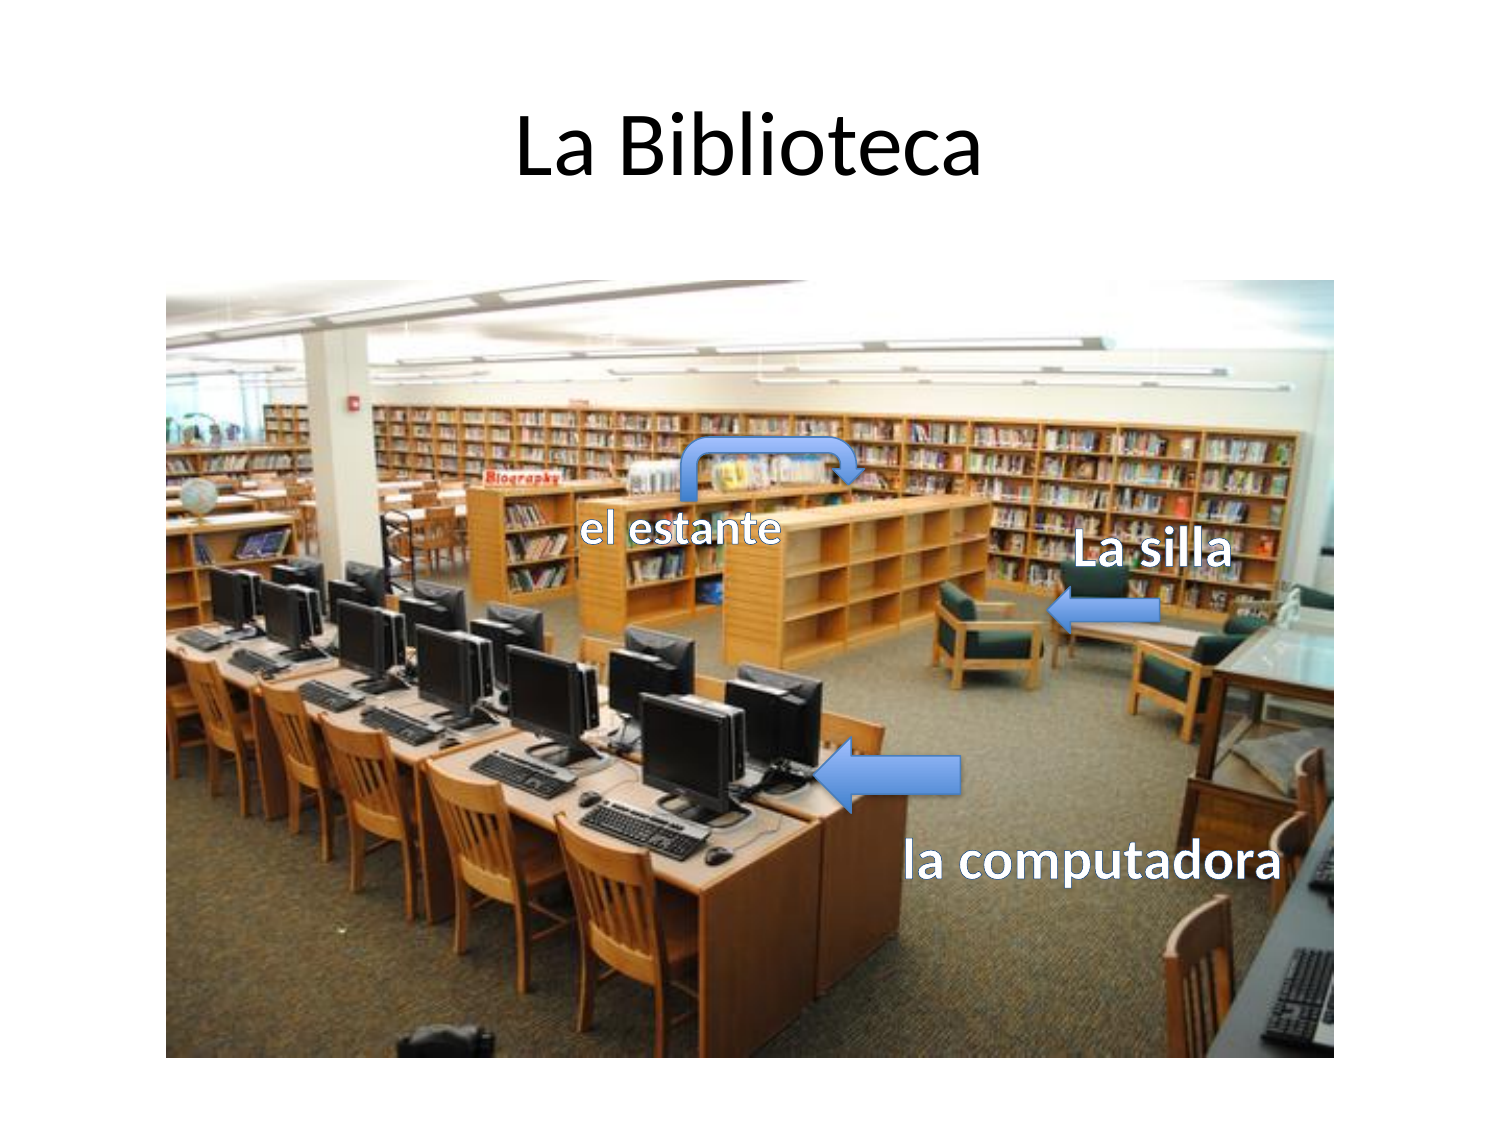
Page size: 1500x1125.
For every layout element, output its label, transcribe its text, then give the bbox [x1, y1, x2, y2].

title La Biblioteca [75, 45, 1425, 233]
picture [166, 280, 1334, 1058]
